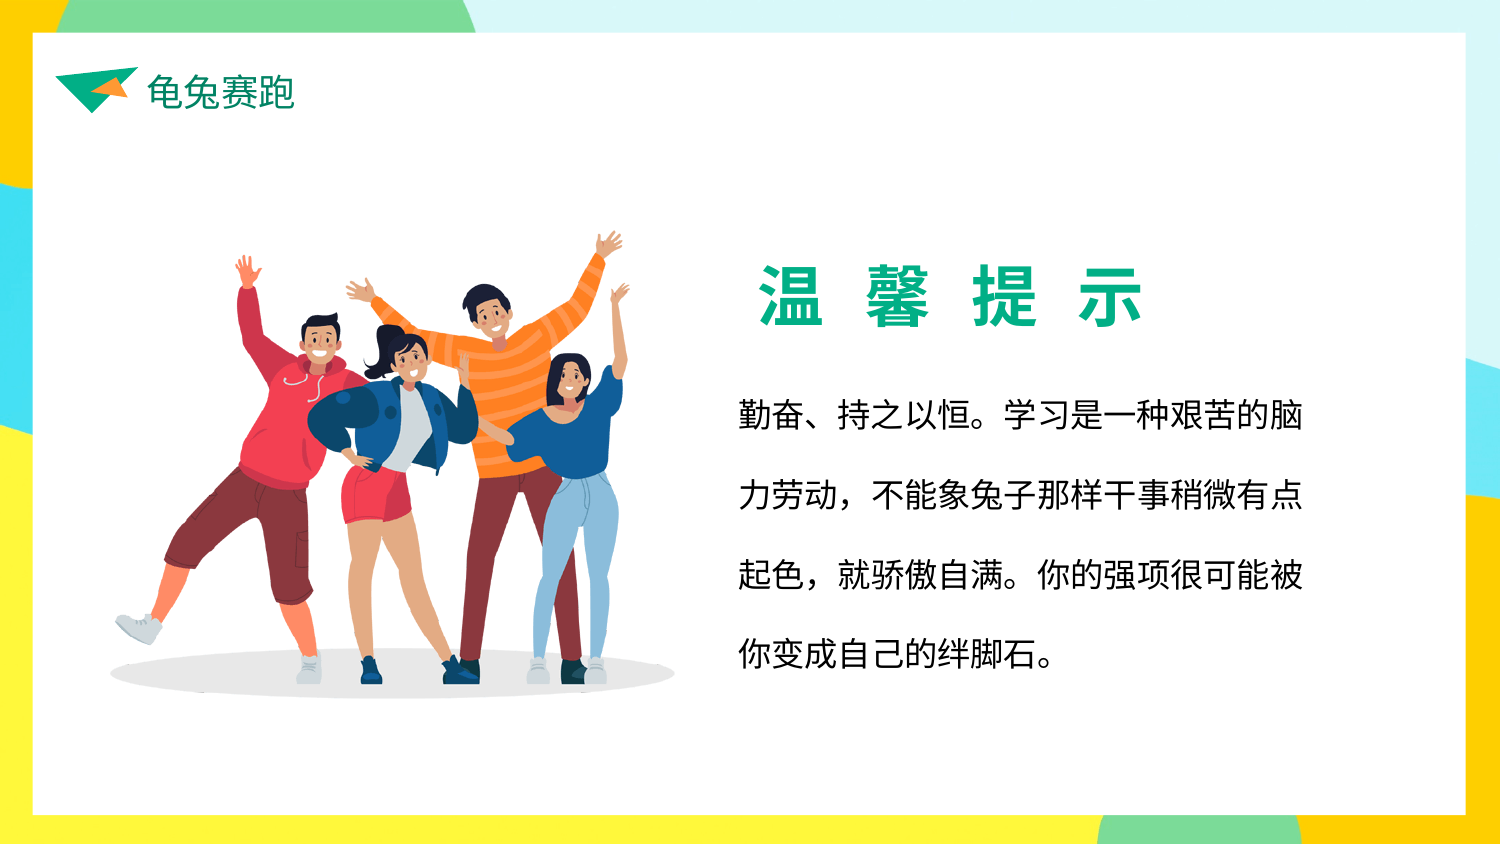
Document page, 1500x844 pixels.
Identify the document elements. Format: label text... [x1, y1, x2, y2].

text_box 温 馨 提 示 [742, 247, 1160, 342]
text_box 勤奋、持之以恒。学习是一种艰苦的脑力劳动，不能象兔子那样干事稍微有点起色，就骄傲自满。你的强项很可能被你变成自己的绊脚石。 [723, 346, 1350, 681]
picture [0, 0, 1500, 844]
